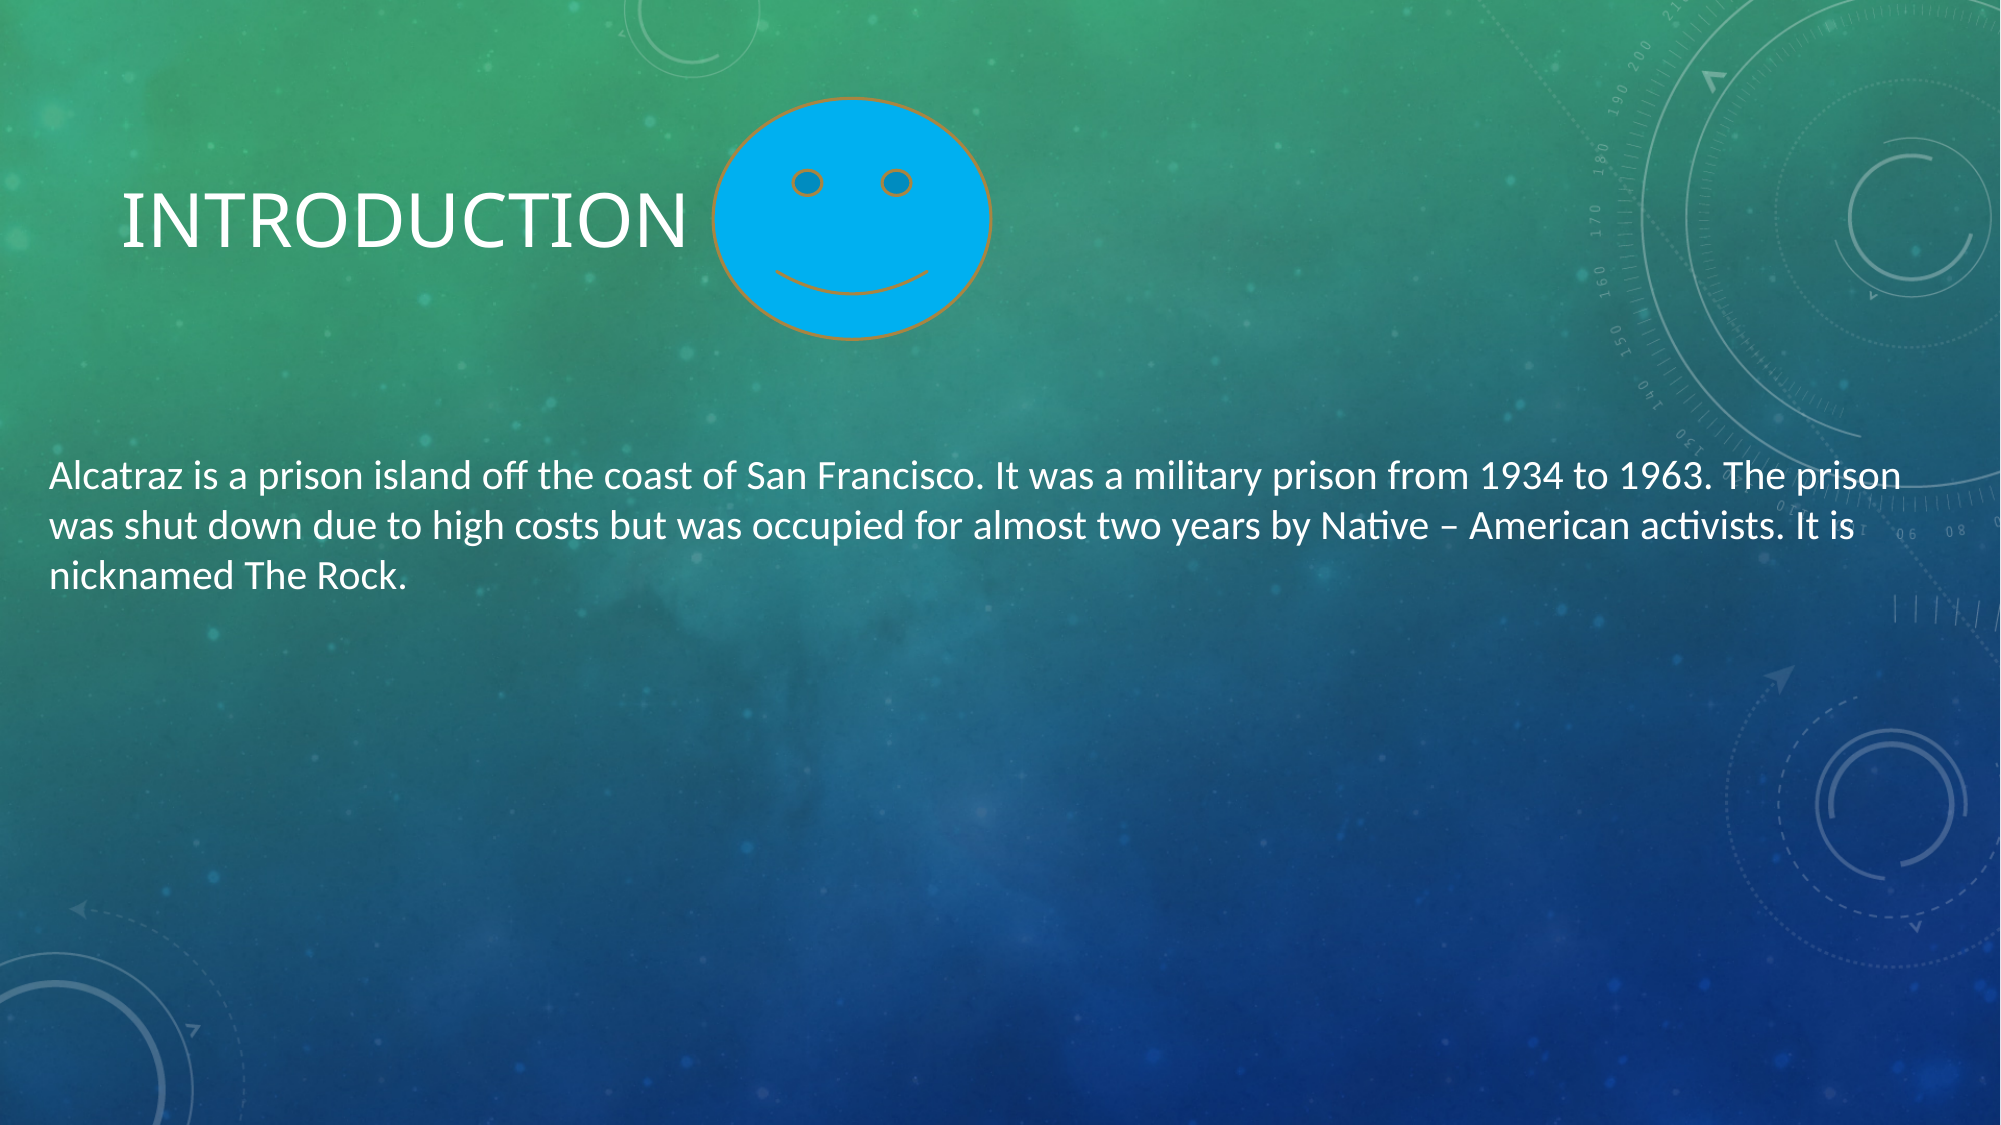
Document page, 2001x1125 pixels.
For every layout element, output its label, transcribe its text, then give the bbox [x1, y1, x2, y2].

text_box [711, 96, 993, 341]
list Alcatraz is a prison island off the coast of San Francisco. It was a military prison from 1934 to 1963. The prison was shut down due to high costs but was occupied for almost two years by Native – American activists. It is nicknamed The Rock. [33, 72, 1922, 974]
picture [0, 0, 2001, 1125]
